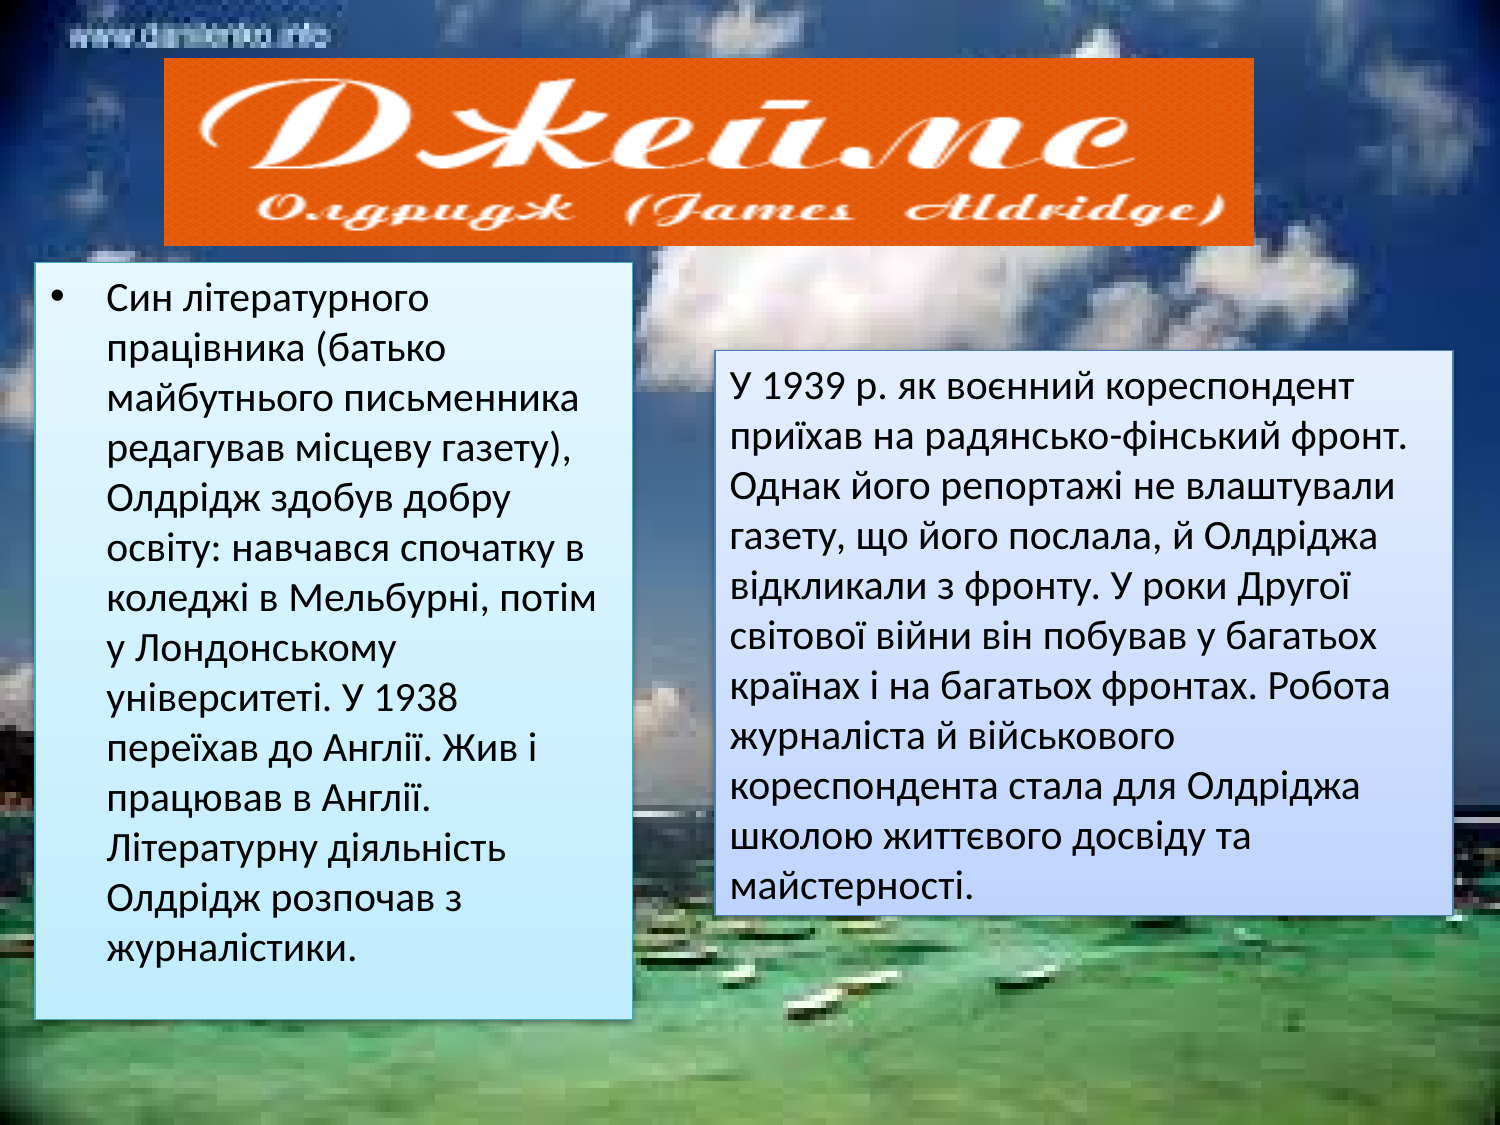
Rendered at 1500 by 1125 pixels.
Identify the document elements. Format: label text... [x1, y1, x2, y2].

picture [0, 0, 1500, 1125]
list Син літературного працівника (батько майбутнього письменника редагував місцеву газету), Олдрідж здобув добру освіту: навчався спочатку в коледжі в Мельбурні, потім у Лондонському університеті. У 1938 переїхав до Англії. Жив і працював в Англії. Літературну діяльність Олдрідж розпочав з журналістики. [34, 262, 633, 1020]
text_box У 1939 р. як воєнний кореспондент приїхав на радянсько-фінський фронт. Однак його репортажі не влаштували газету, що його послала, й Олдріджа відкликали з фронту. У роки Другої світової війни він побував у багатьох країнах і на багатьох фронтах. Робота журналіста й військового кореспондента стала для Олдріджа школою життєвого досвіду та майстерності. [714, 350, 1454, 916]
